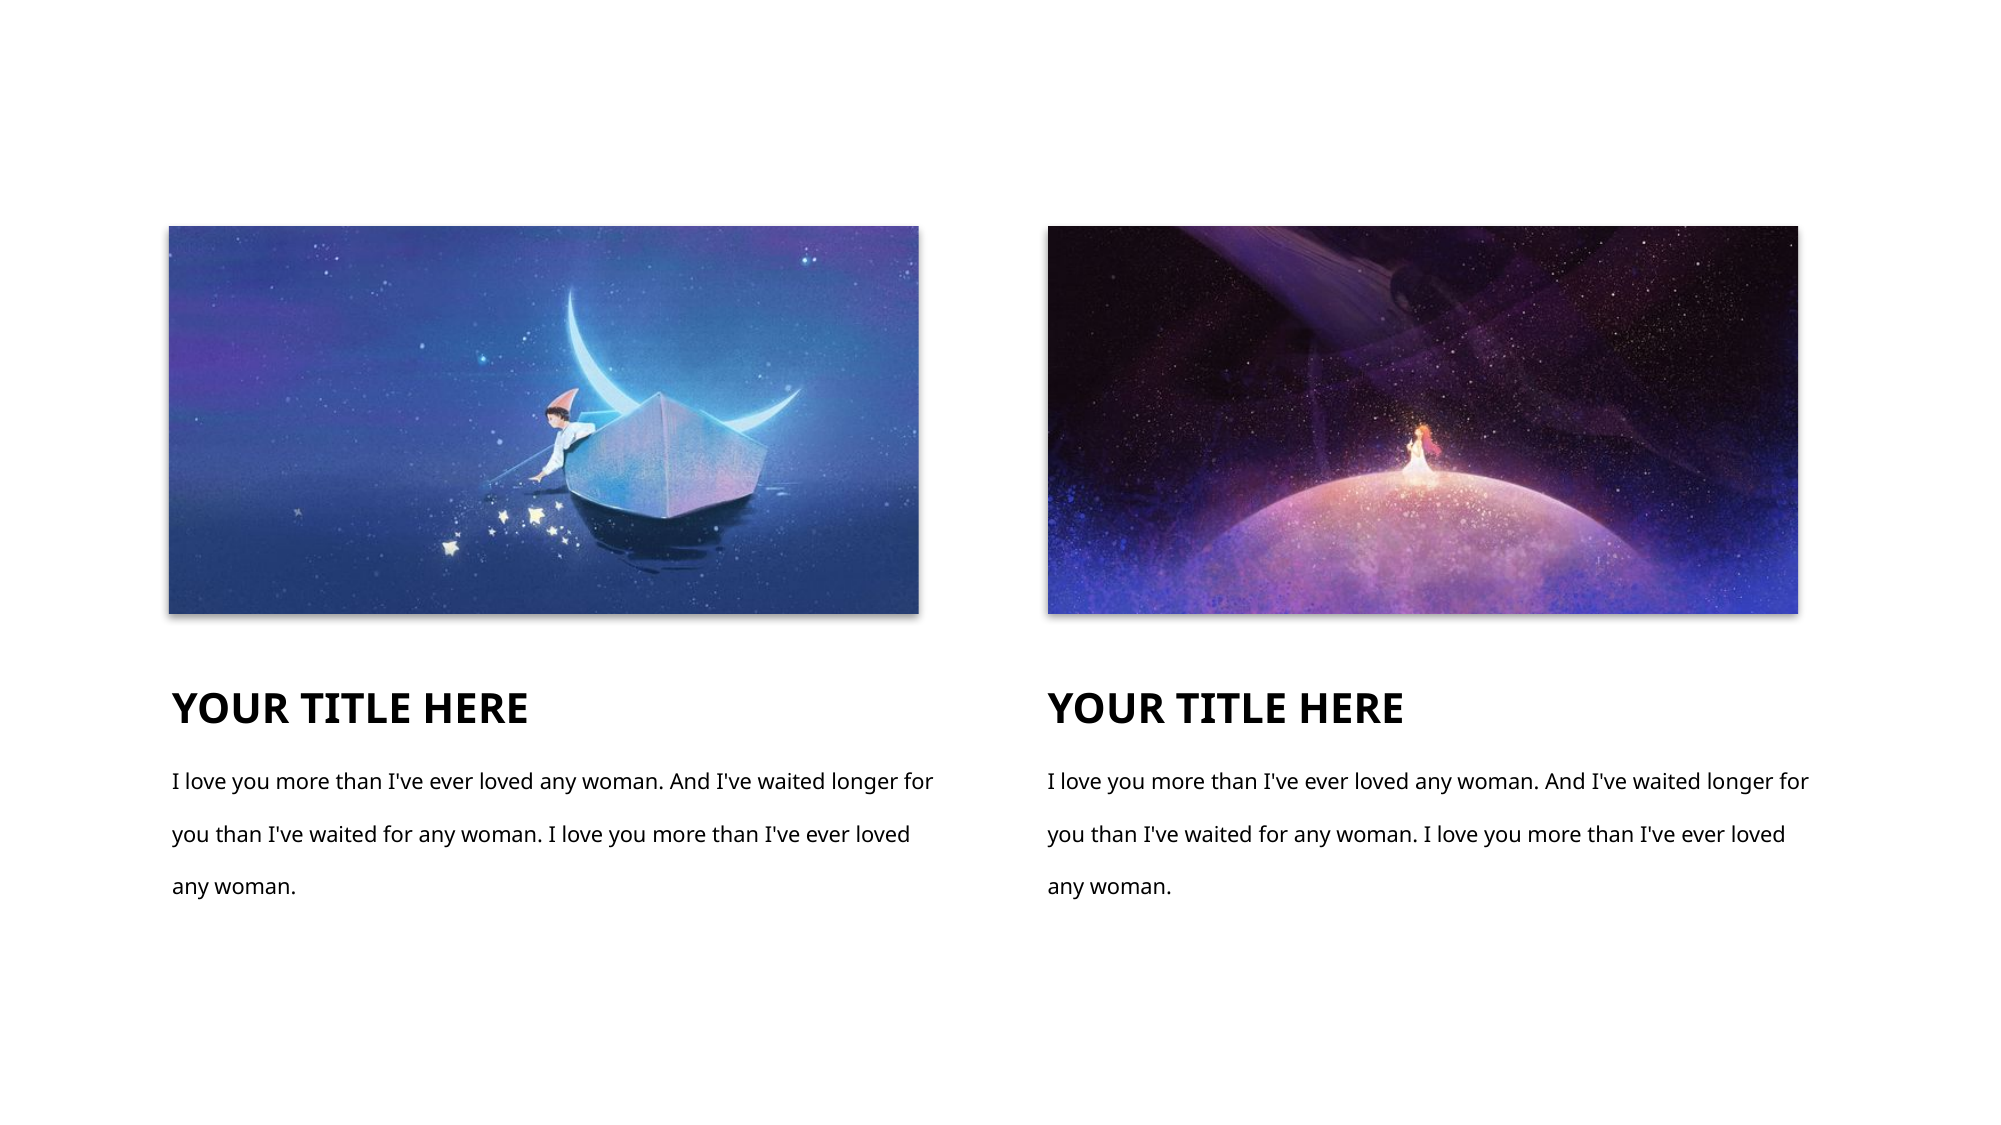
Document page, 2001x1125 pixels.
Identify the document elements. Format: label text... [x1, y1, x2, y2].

picture [1048, 225, 1799, 614]
text_box I love you more than I've ever loved any woman. And I've waited longer for you than I've waited for any woman. I love you more than I've ever loved any woman. [1032, 734, 1843, 907]
text_box YOUR TITLE HERE [157, 649, 708, 739]
text_box I love you more than I've ever loved any woman. And I've waited longer for you than I've waited for any woman. I love you more than I've ever loved any woman. [157, 734, 968, 907]
text_box YOUR TITLE HERE [1032, 649, 1584, 739]
picture [168, 225, 919, 614]
